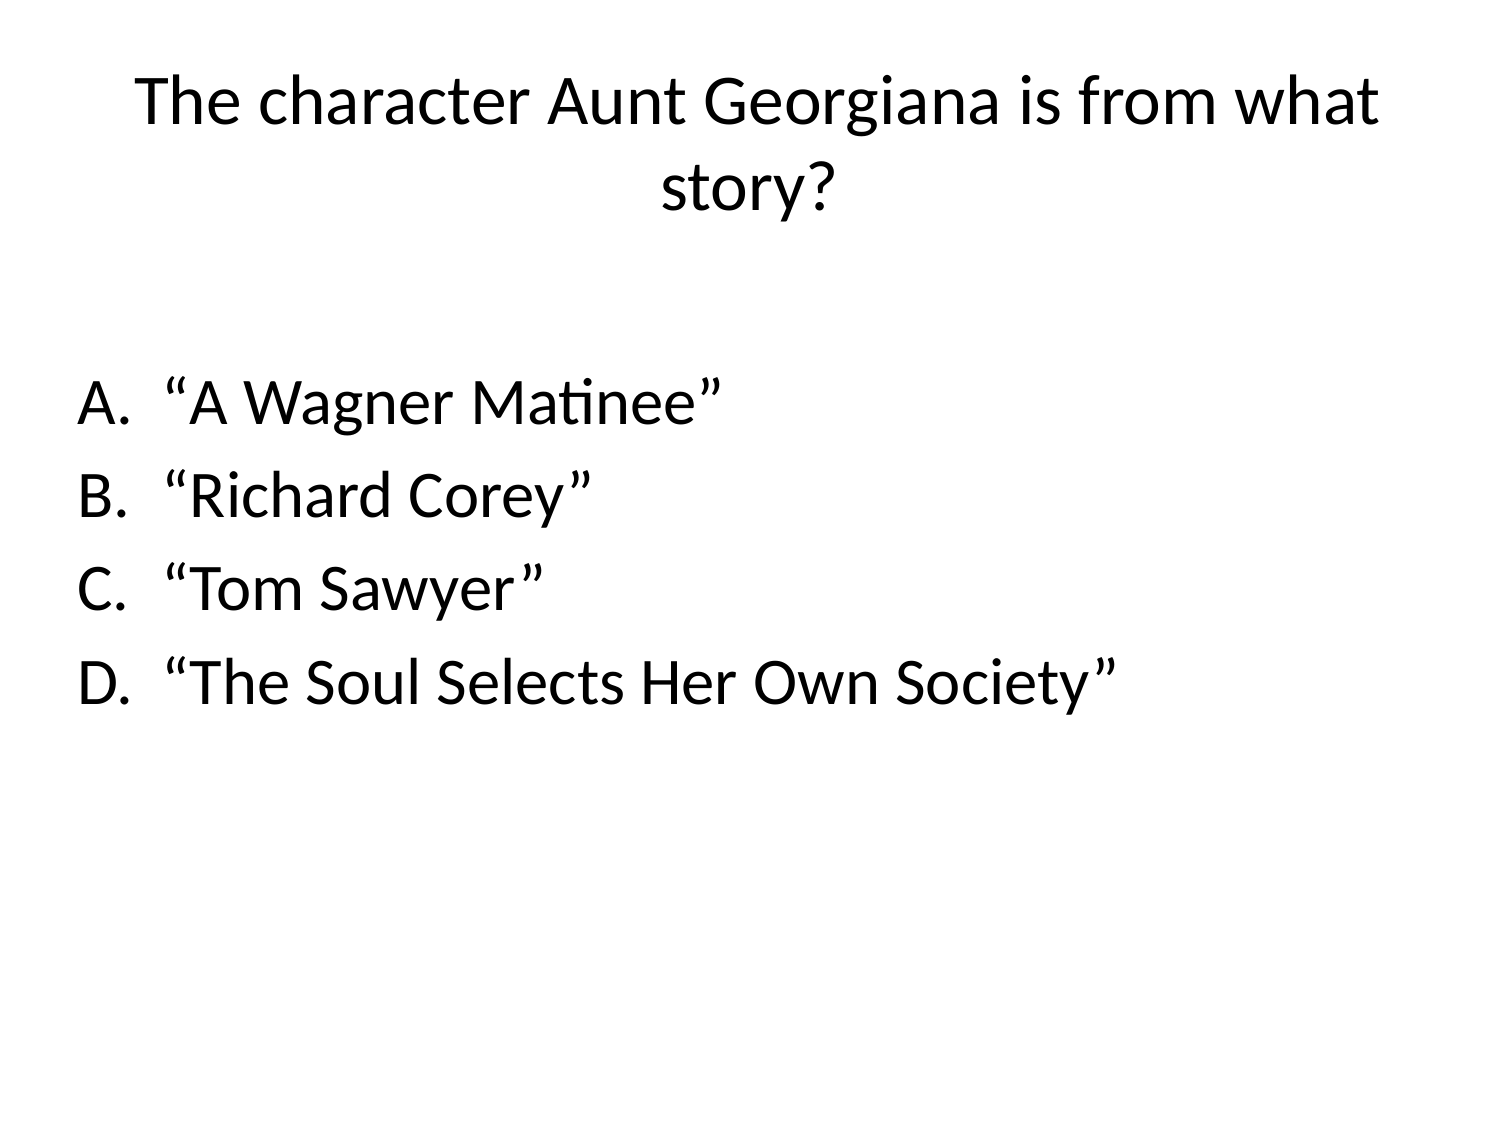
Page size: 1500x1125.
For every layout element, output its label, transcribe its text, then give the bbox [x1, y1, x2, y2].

list “A Wagner Matinee” “Richard Corey” “Tom Sawyer” “The Soul Selects Her Own Society” [62, 350, 1413, 1093]
title The character Aunt Georgiana is from what story? [75, 45, 1425, 233]
